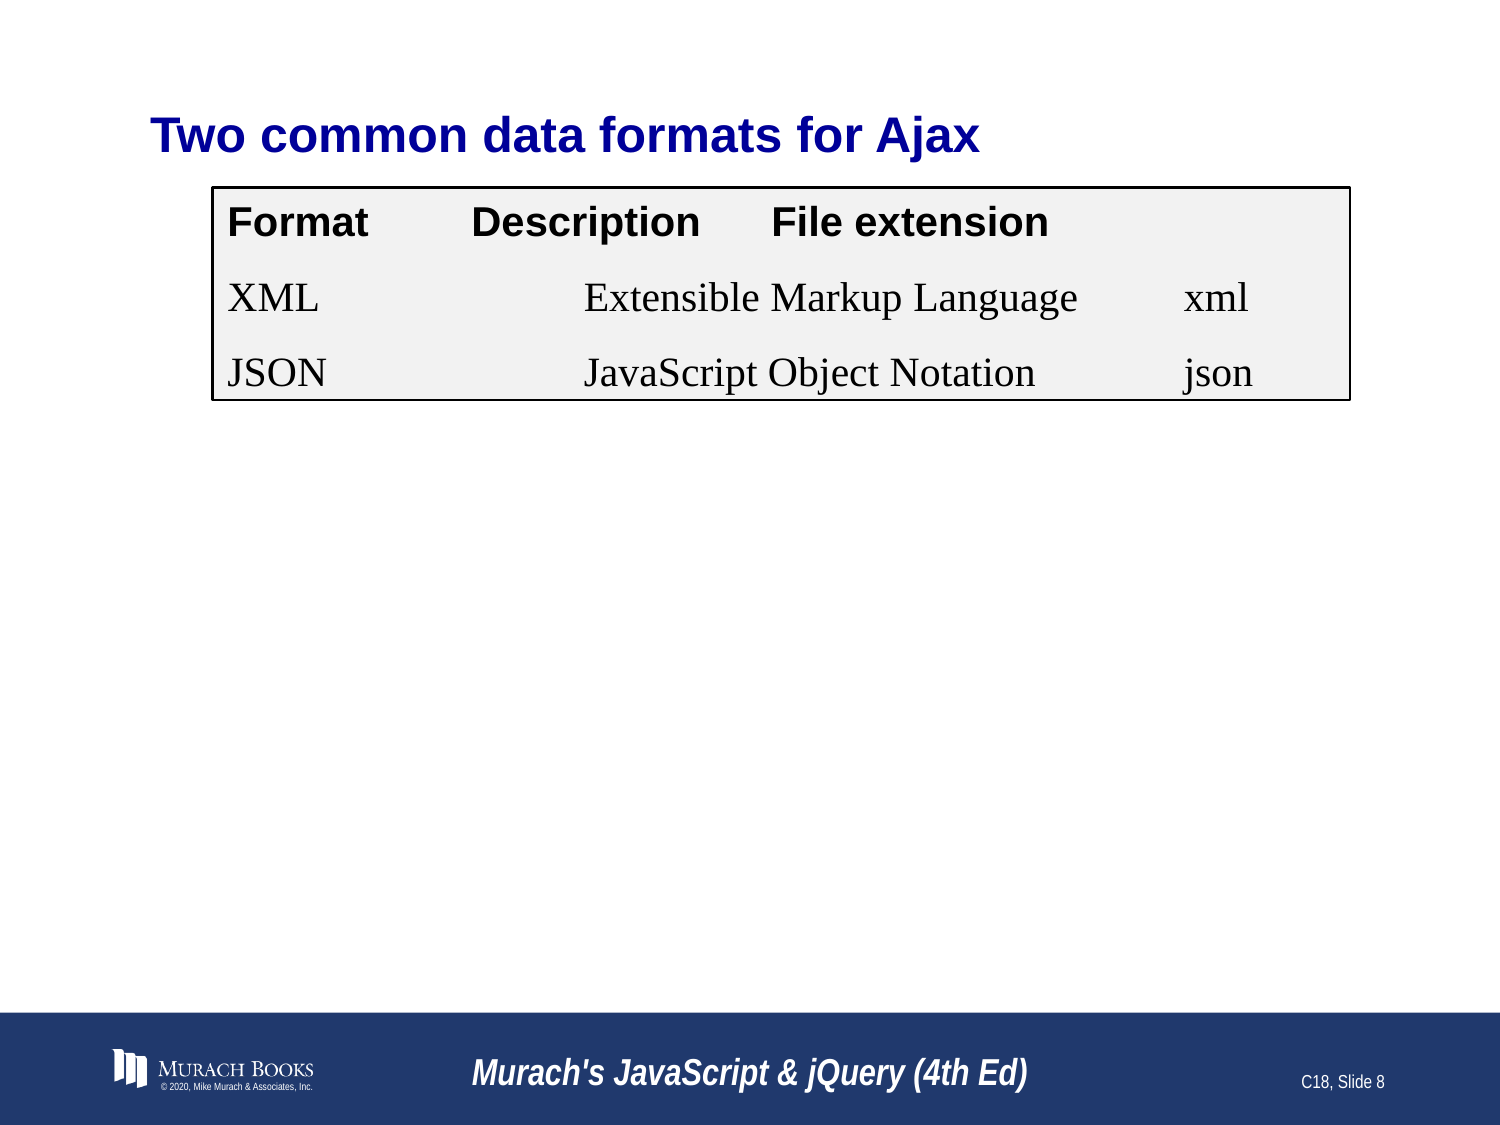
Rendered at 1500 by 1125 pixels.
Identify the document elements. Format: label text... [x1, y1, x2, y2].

title Two common data formats for Ajax [150, 102, 1350, 164]
list Format Description File extension XML Extensible Markup Language xml JSON JavaScript Object Notation json [210, 185, 1353, 403]
slide_number Murach's JavaScript & jQuery (4th Ed) [463, 1025, 1050, 1100]
footer © 2020, Mike Murach & Associates, Inc. [12, 1025, 463, 1100]
slide_number C18, Slide 8 [1087, 1025, 1400, 1100]
